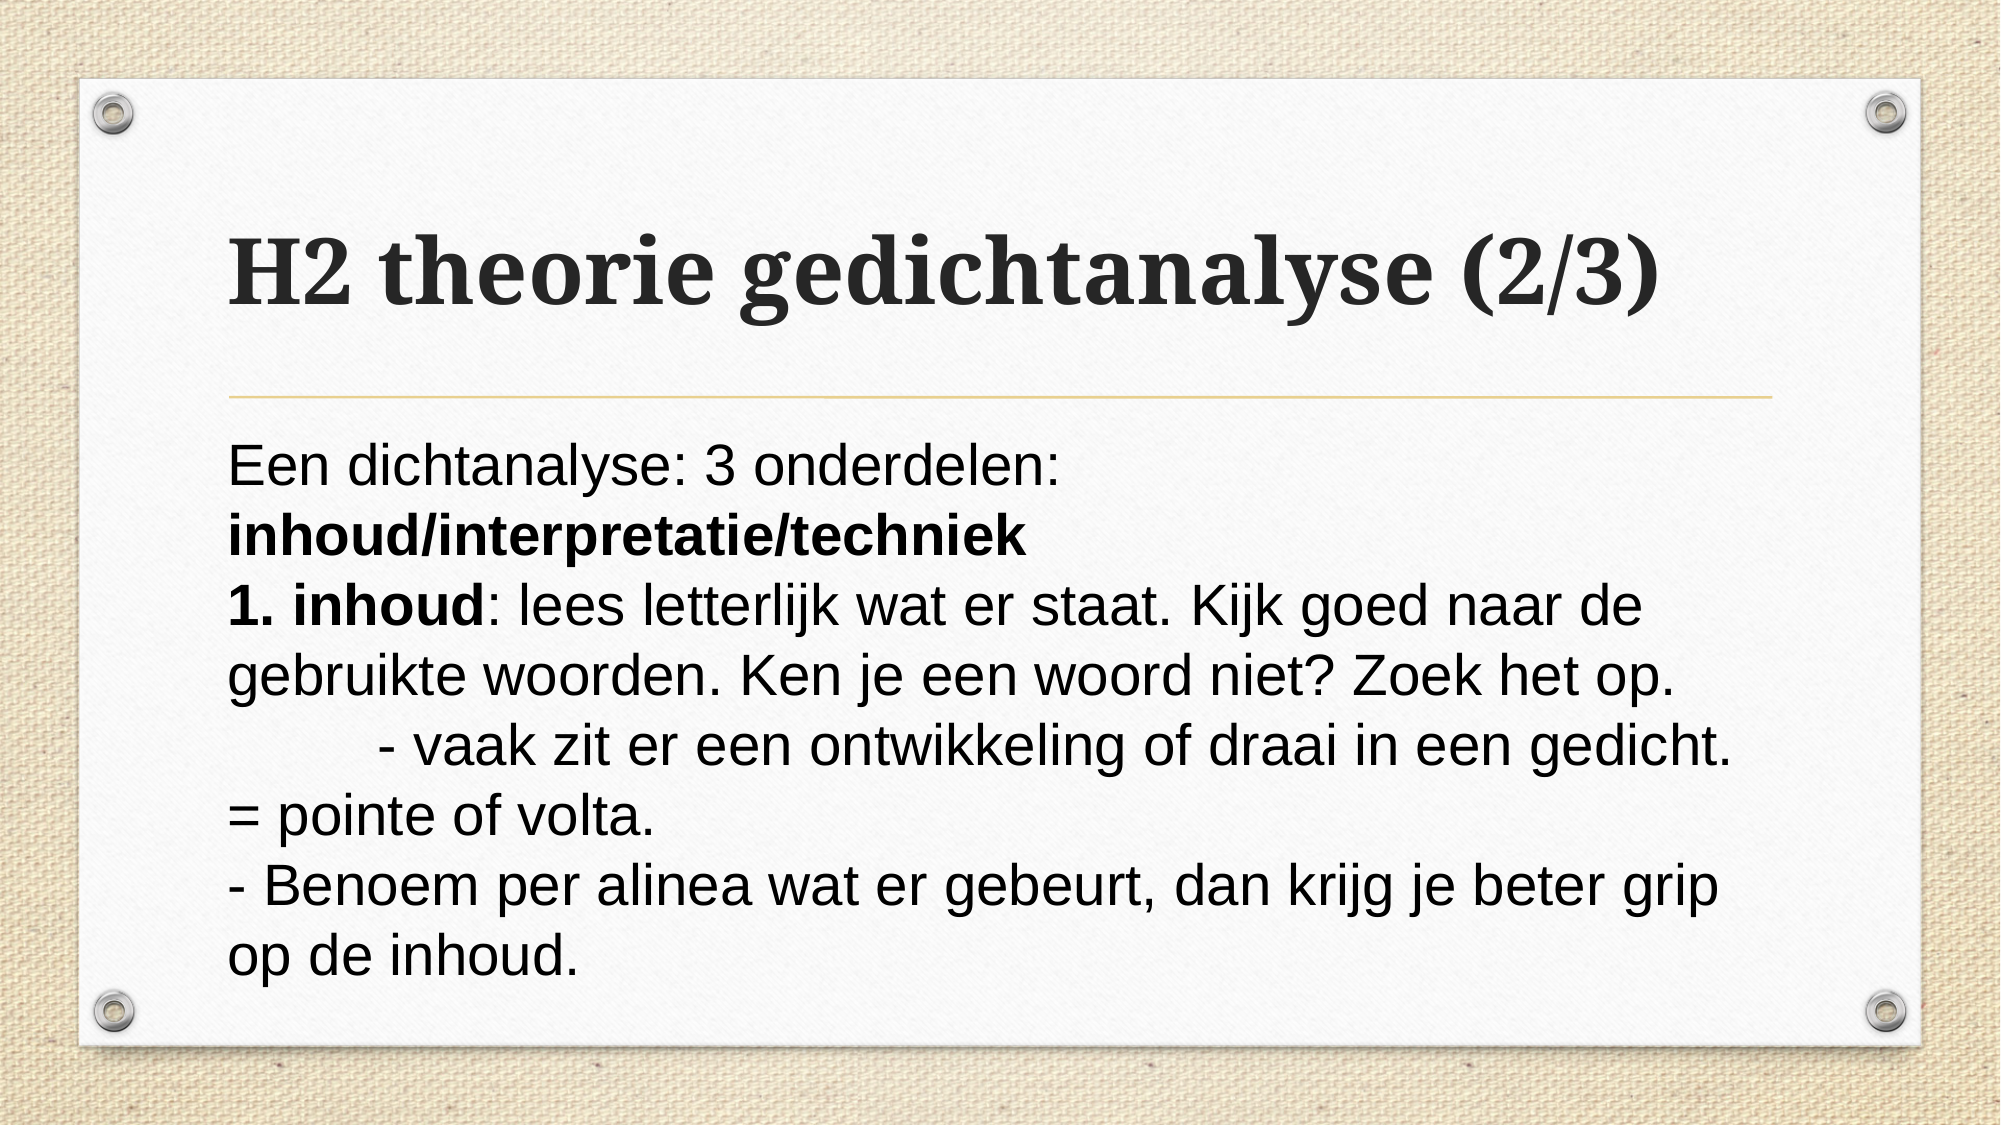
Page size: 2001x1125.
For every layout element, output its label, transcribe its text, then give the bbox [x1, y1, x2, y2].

picture [0, 0, 2001, 1125]
title H2 theorie gedichtanalyse (2/3) [212, 161, 1788, 375]
list Een dichtanalyse: 3 onderdelen: inhoud/interpretatie/techniek 1. inhoud: lees letterlijk wat er staat. Kijk goed naar de gebruikte woorden. Ken je een woord niet? Zoek het op. - vaak zit er een ontwikkeling of draai in een gedicht. = pointe of volta. - Benoem per alinea wat er gebeurt, dan krijg je beter grip op de inhoud. [212, 419, 1788, 965]
